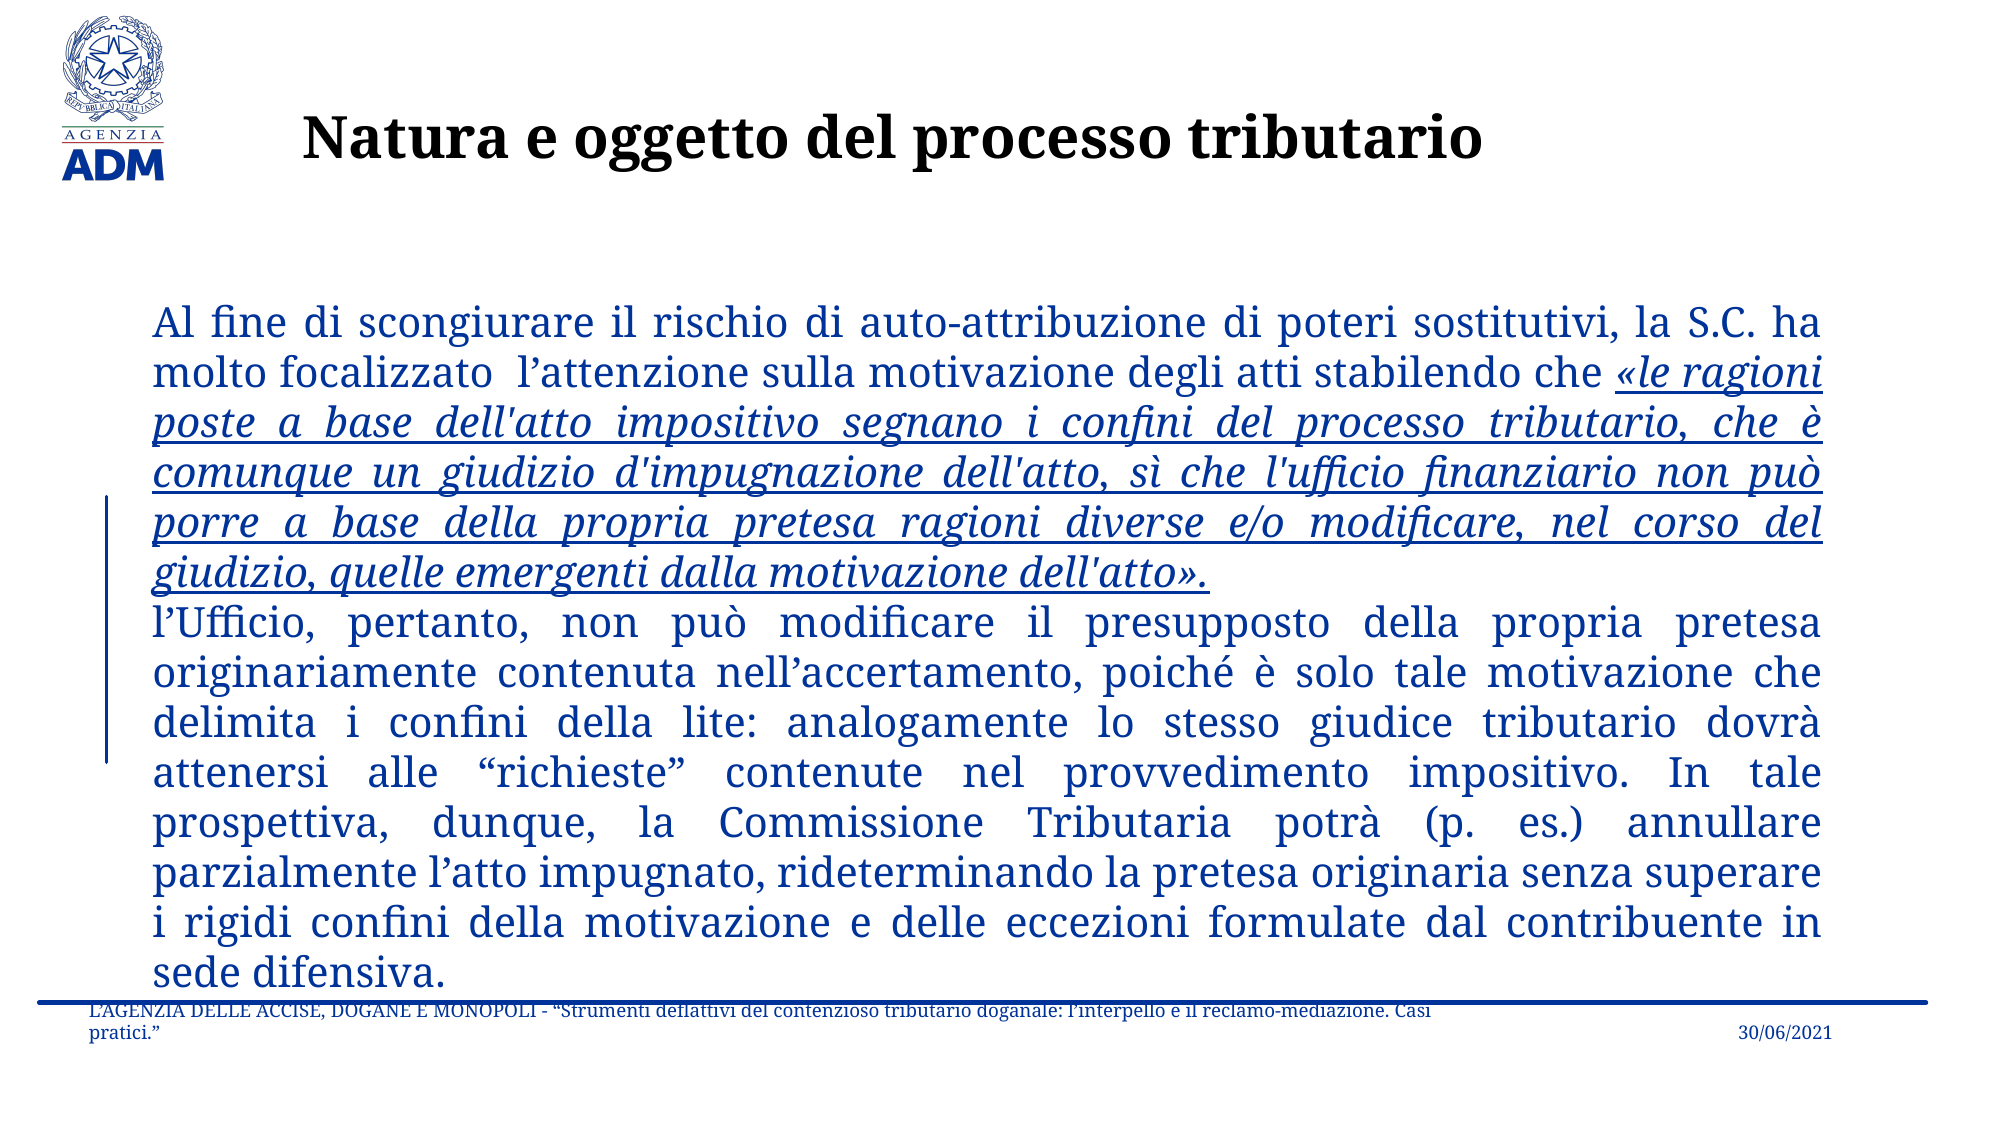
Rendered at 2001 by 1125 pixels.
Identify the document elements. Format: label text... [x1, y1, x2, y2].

text_box Natura e oggetto del processo tributario [215, 92, 1572, 178]
footer L’AGENZIA DELLE ACCISE, DOGANE E MONOPOLI - “Strumenti deflattivi del contenzioso tributario doganale: l’interpello e il reclamo-mediazione. Casi pratici.” [74, 991, 1493, 1051]
text_box Al fine di scongiurare il rischio di auto-attribuzione di poteri sostitutivi, la S.C. ha molto focalizzato l’attenzione sulla motivazione degli atti stabilendo che «le ragioni poste a base dell'atto impositivo segnano i confini del processo tributario, che è comunque un giudizio d'impugnazione dell'atto, sì che l'ufficio finanziario non può porre a base della propria pretesa ragioni diverse e/o modificare, nel corso del giudizio, quelle emergenti dalla motivazione dell'atto». l’Ufficio, pertanto, non può modificare il presupposto della propria pretesa originariamente contenuta nell’accertamento, poiché è solo tale motivazione che delimita i confini della lite: analogamente lo stesso giudice tributario dovrà attenersi alle “richieste” contenute nel provvedimento impositivo. In tale prospettiva, dunque, la Commissione Tributaria potrà (p. es.) annullare parzialmente l’atto impugnato, rideterminando la pretesa originaria senza superare i rigidi confini della motivazione e delle eccezioni formulate dal contribuente in sede difensiva. [137, 288, 1838, 1004]
picture [44, 0, 183, 201]
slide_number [1627, 991, 1849, 1051]
